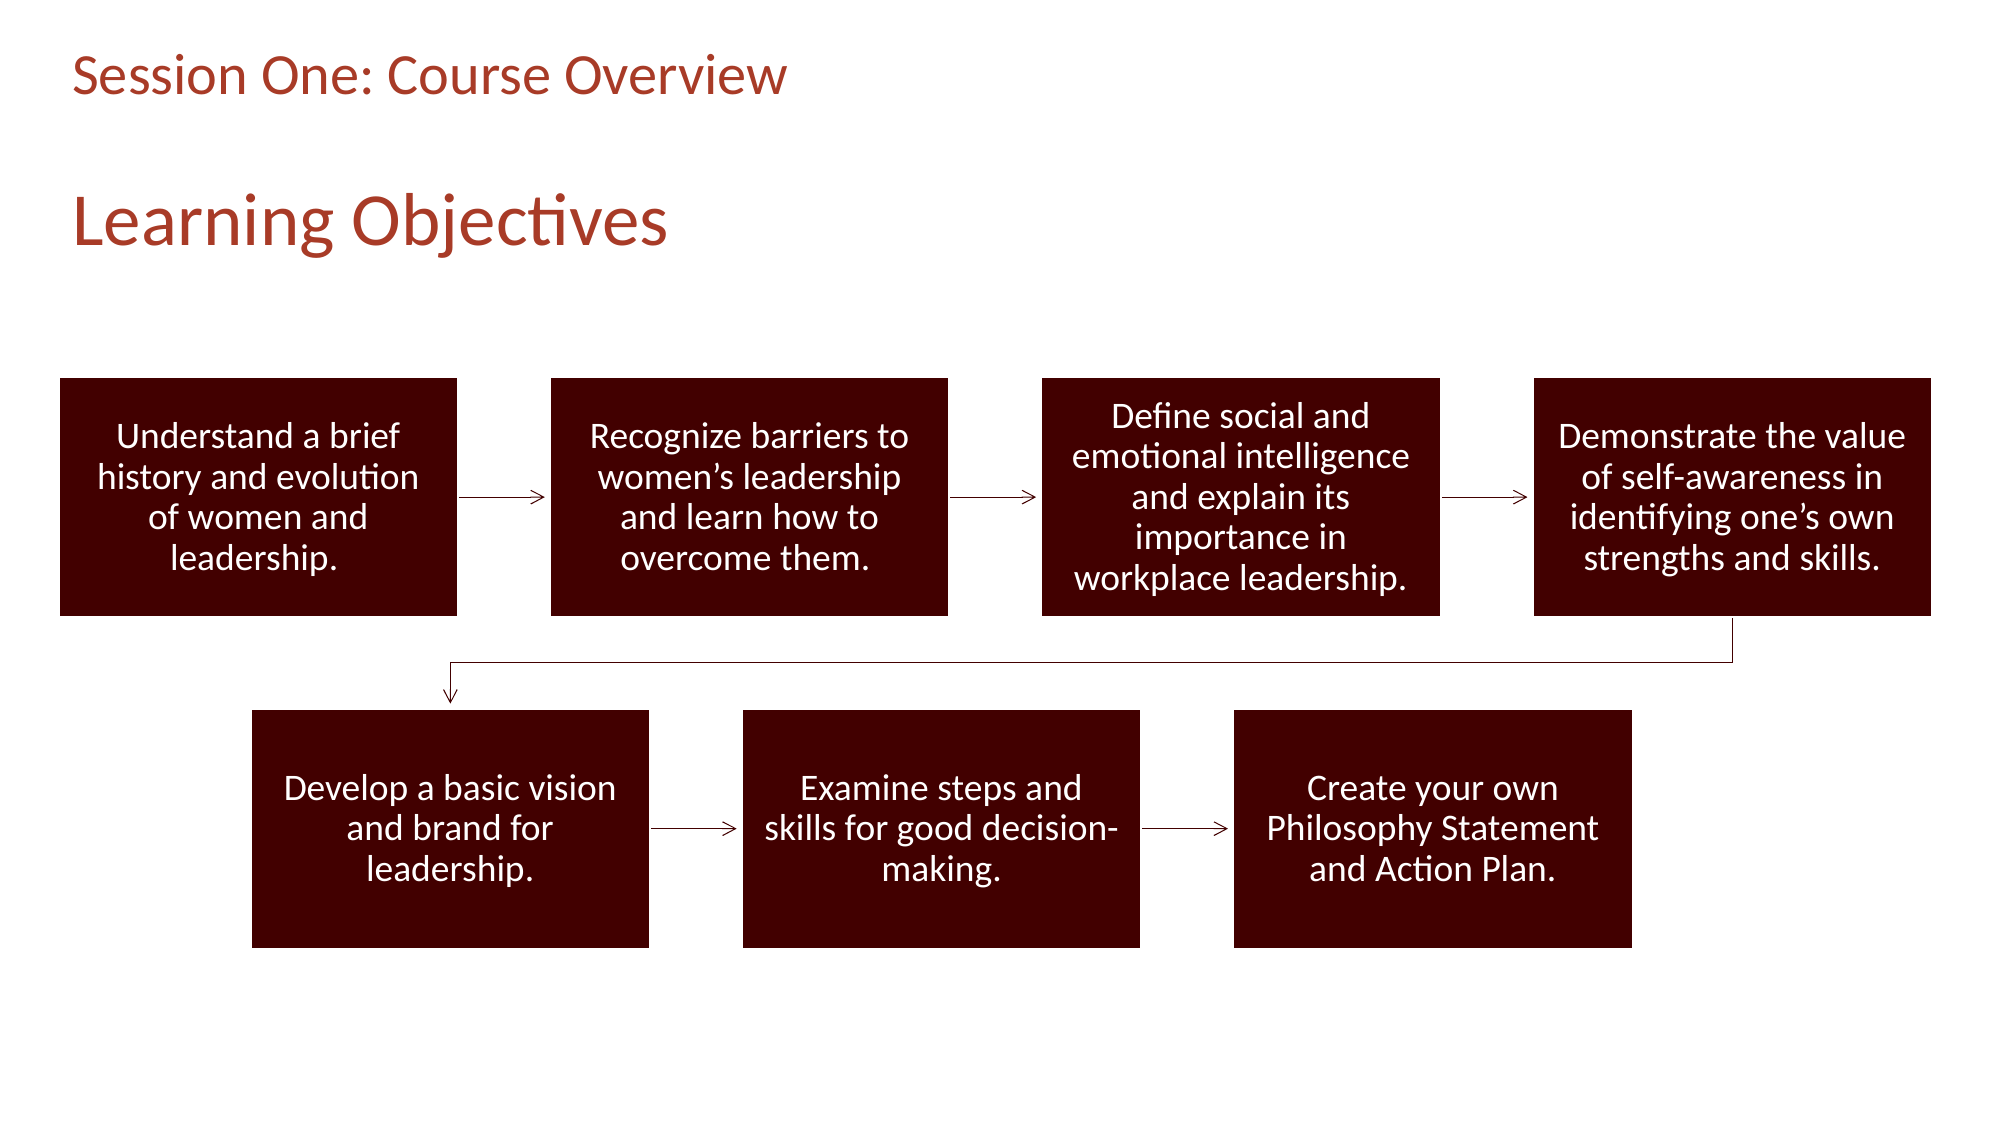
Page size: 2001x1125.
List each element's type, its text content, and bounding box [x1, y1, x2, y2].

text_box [57, 318, 1934, 1007]
title Session One: Course Overview [57, 36, 1934, 124]
list Learning Objectives [57, 172, 1934, 270]
